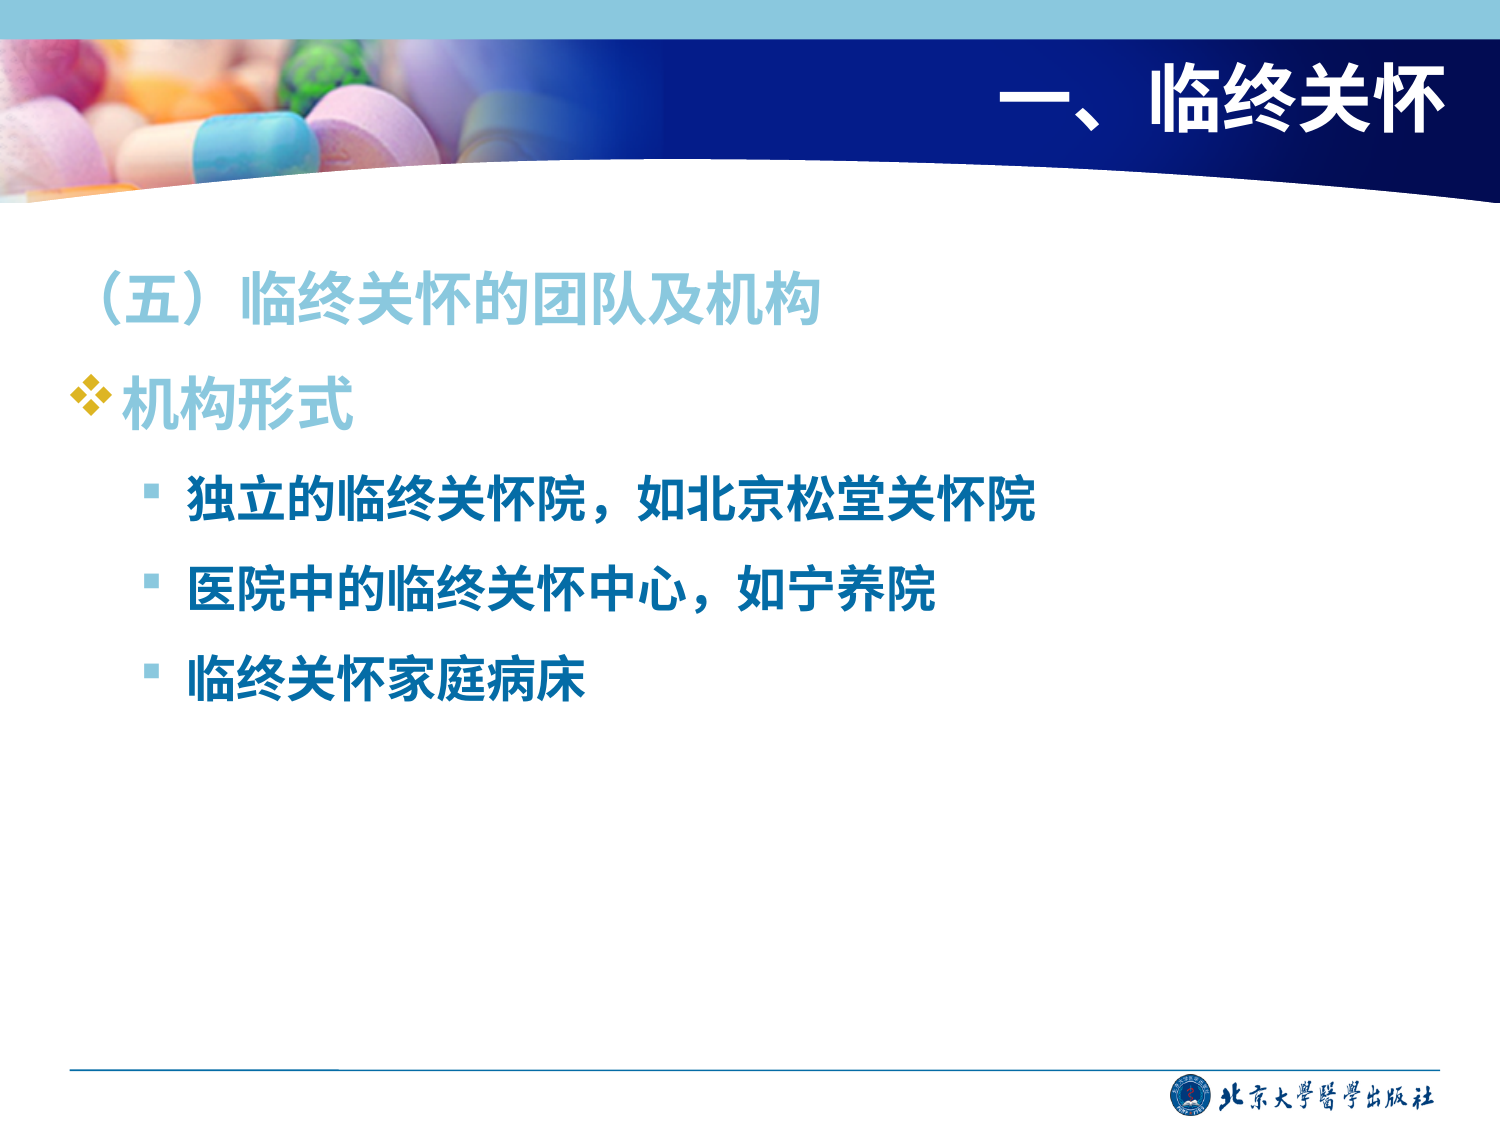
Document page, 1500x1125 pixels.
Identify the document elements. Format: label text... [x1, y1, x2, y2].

list （五）临终关怀的团队及机构 机构形式 独立的临终关怀院，如北京松堂关怀院 医院中的临终关怀中心，如宁养院 临终关怀家庭病床 [49, 219, 1463, 1026]
title 一、临终关怀 [137, 49, 1463, 143]
picture [0, 40, 1500, 203]
picture [1170, 1074, 1436, 1118]
